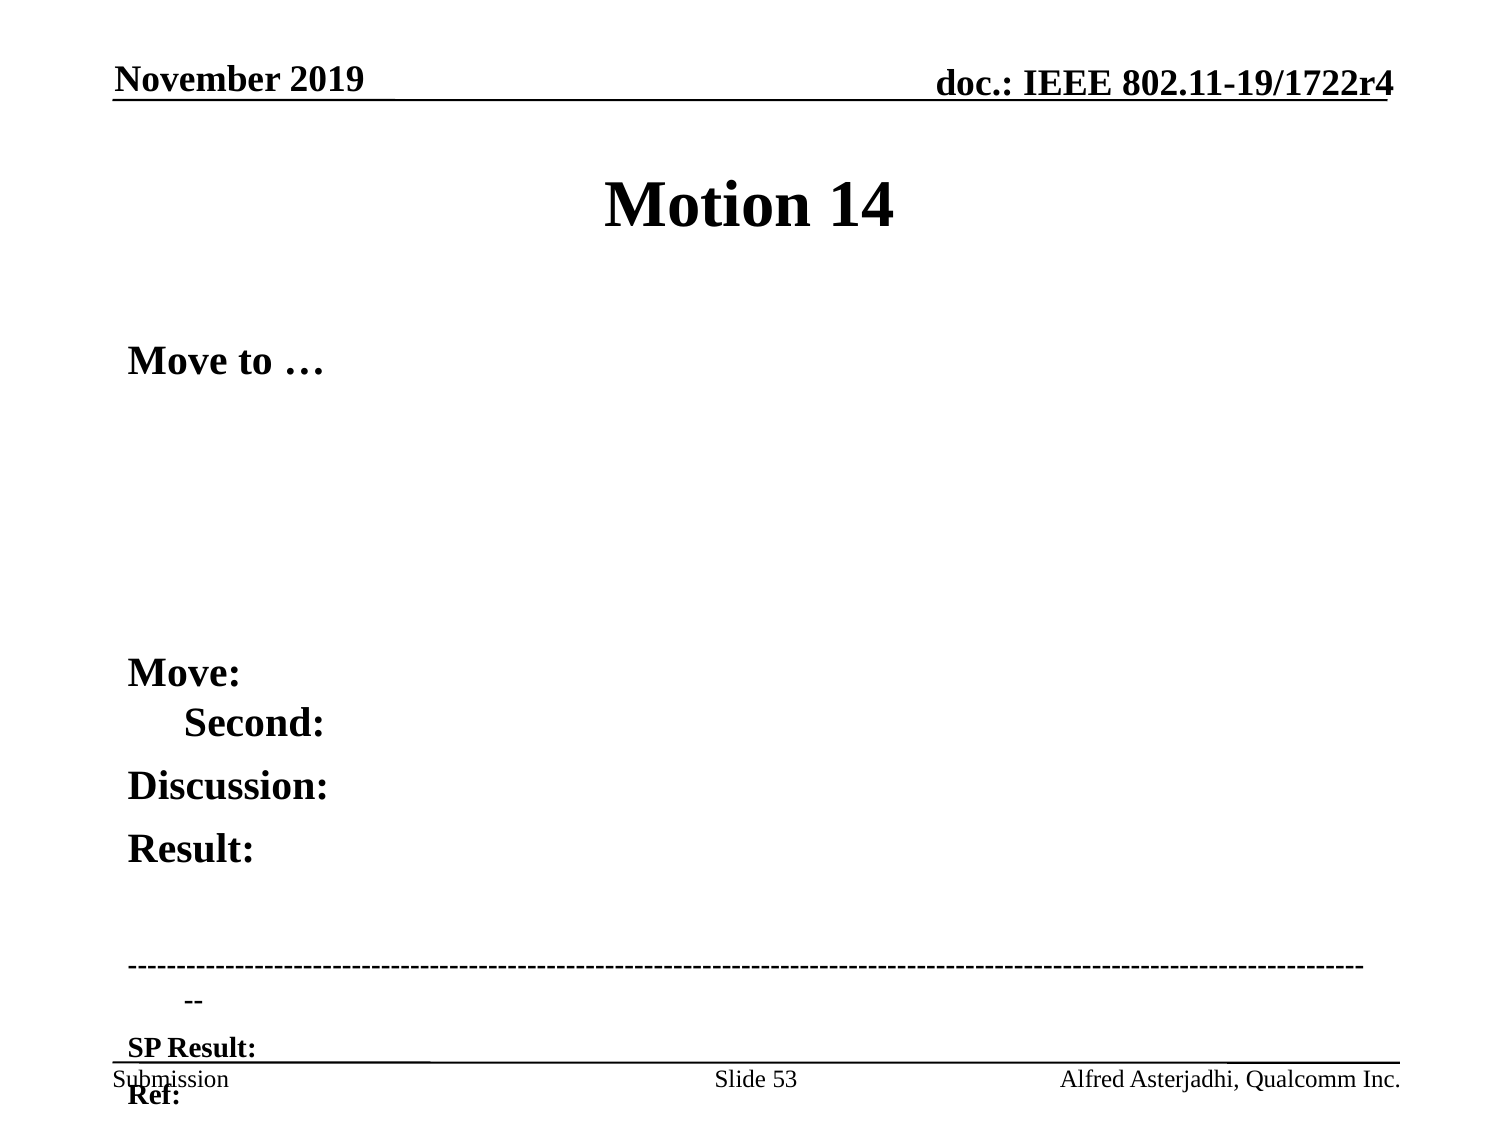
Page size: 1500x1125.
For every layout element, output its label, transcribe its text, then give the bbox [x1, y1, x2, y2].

footer Alfred Asterjadhi, Qualcomm Inc. [878, 1061, 1402, 1093]
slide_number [114, 54, 423, 100]
slide_number Slide 53 [712, 1061, 800, 1123]
title Motion 14 [112, 112, 1388, 288]
list Move to … Move: Second: Discussion: Result: --------------------------------------------------------------------------------------------------------------------------------- SP Result: Ref: [112, 324, 1388, 1063]
